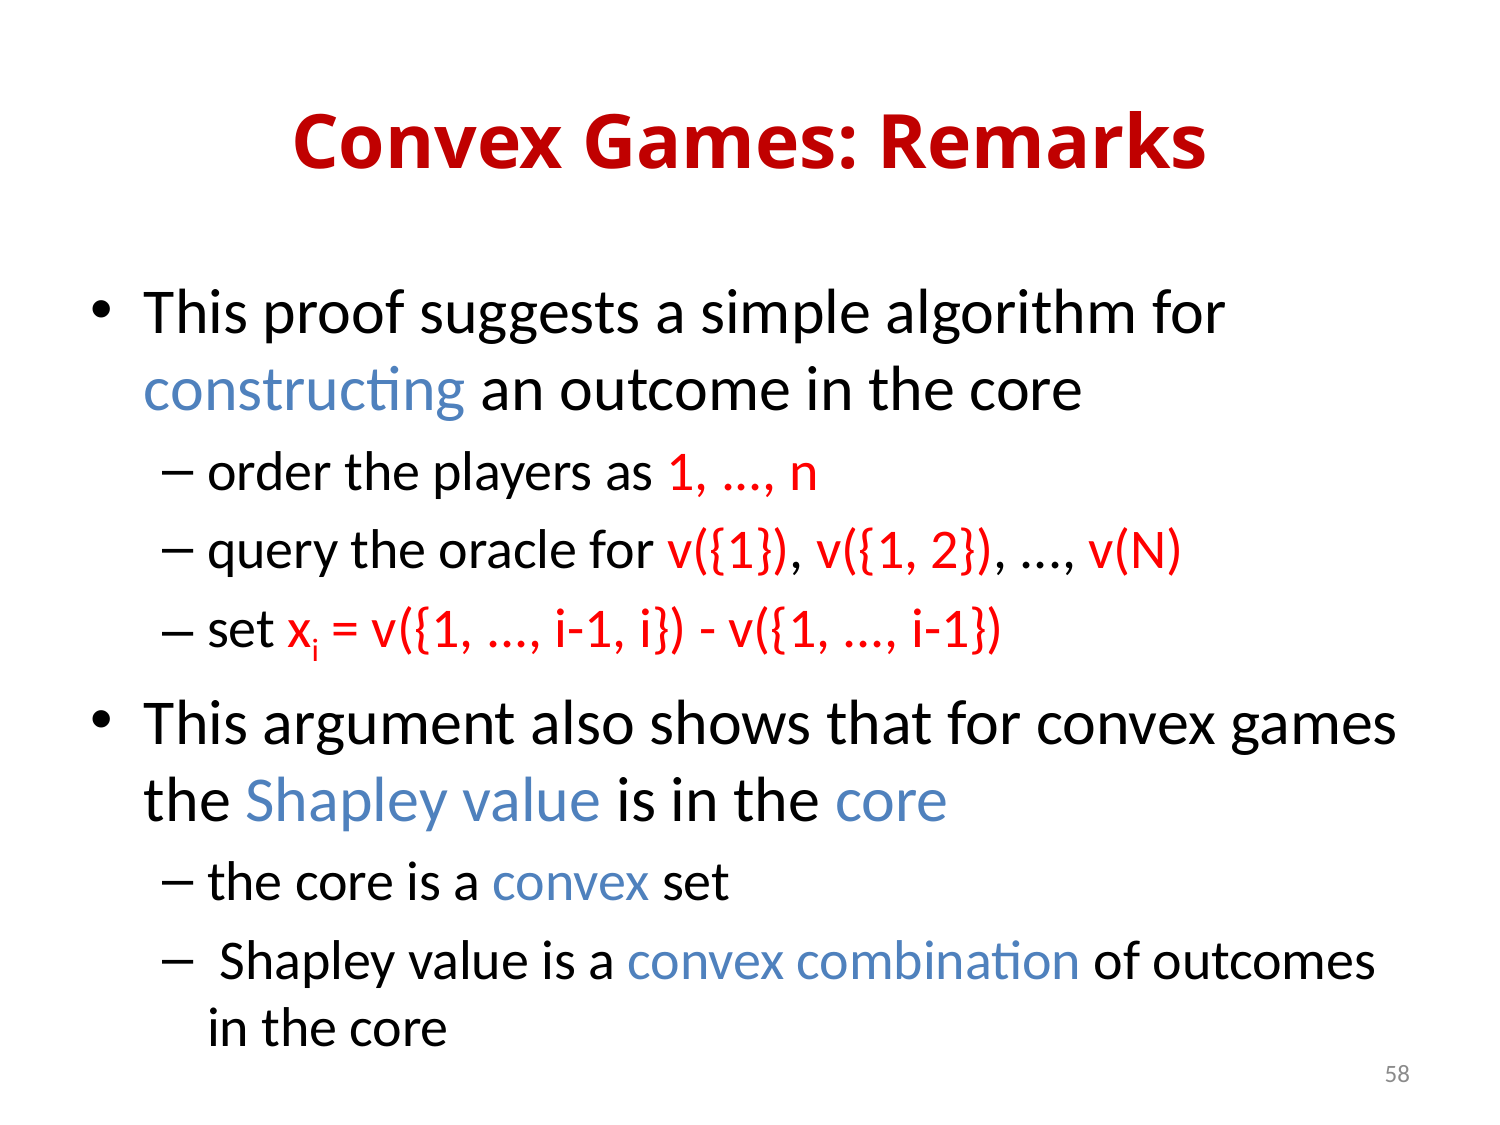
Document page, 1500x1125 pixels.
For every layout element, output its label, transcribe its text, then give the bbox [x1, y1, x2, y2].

list This proof suggests a simple algorithm for constructing an outcome in the core order the players as 1, ..., n query the oracle for v({1}), v({1, 2}), ..., v(N) set xi = v({1, ..., i-1, i}) - v({1, ..., i-1}) This argument also shows that for convex games the Shapley value is in the core the core is a convex set Shapley value is a convex combination of outcomes in the core [75, 262, 1425, 1071]
slide_number 58 [1074, 1042, 1425, 1103]
title Convex Games: Remarks [75, 45, 1425, 233]
